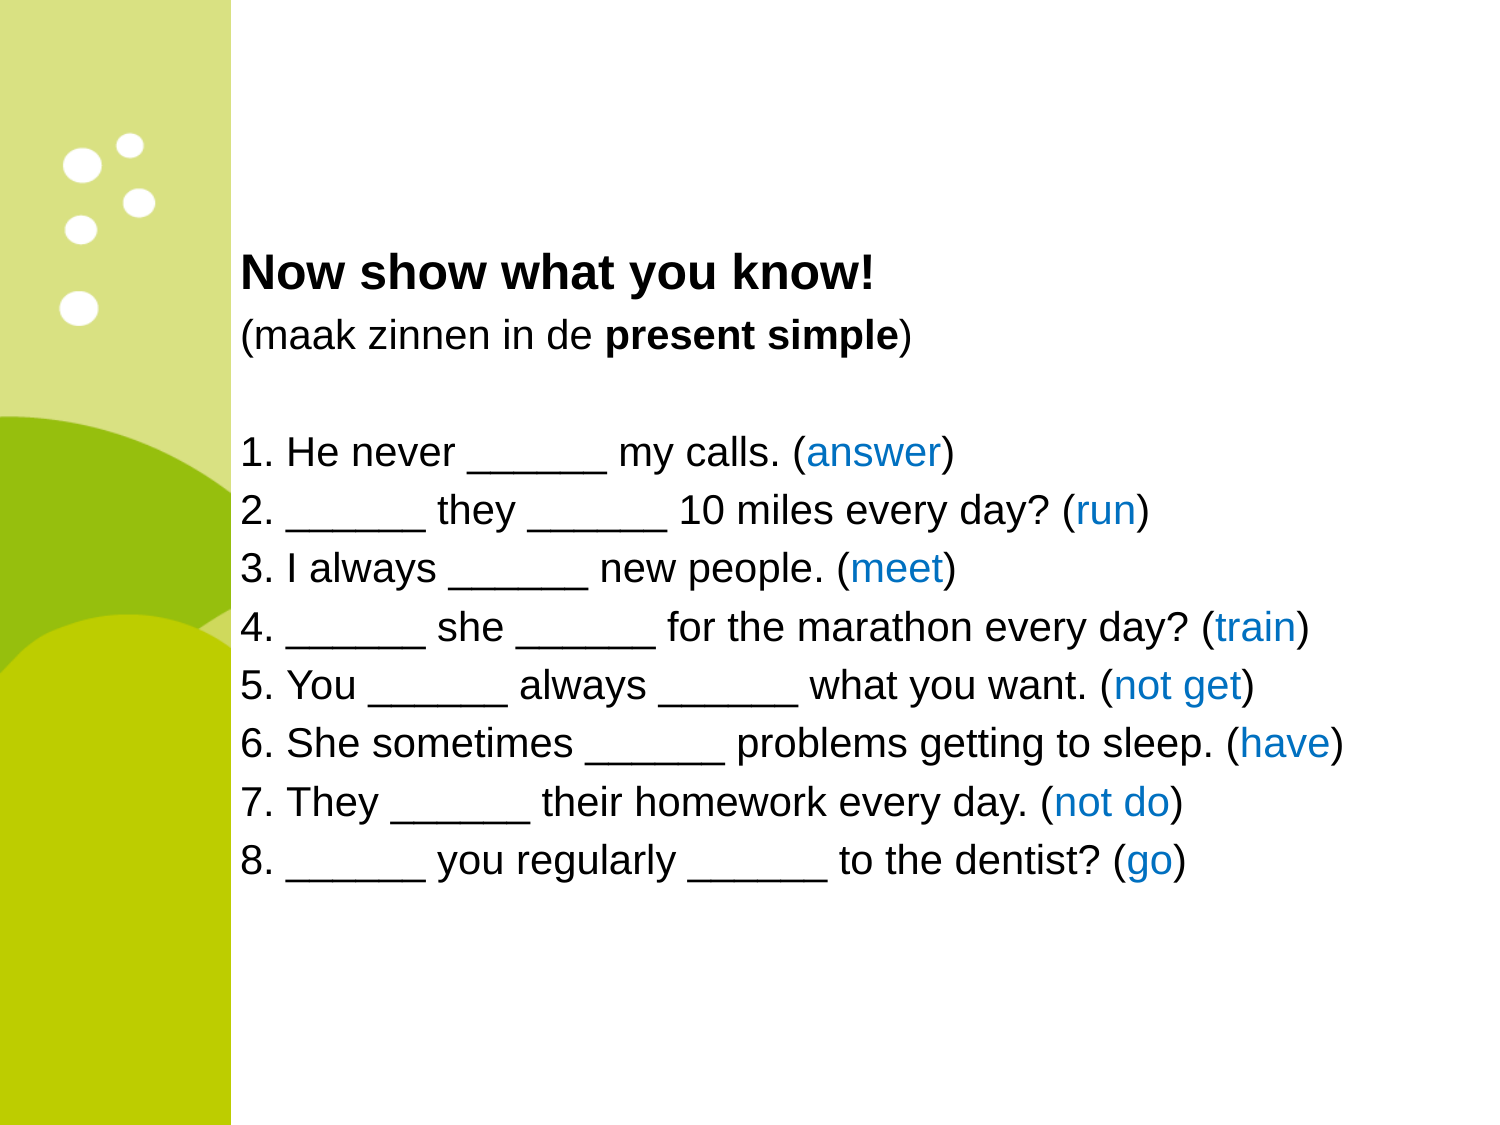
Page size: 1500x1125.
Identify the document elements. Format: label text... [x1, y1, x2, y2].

subtitle Now show what you know! (maak zinnen in de present simple) He never ______ my calls. (answer) ______ they ______ 10 miles every day? (run) I always ______ new people. (meet) ______ she ______ for the marathon every day? (train) You ______ always ______ what you want. (not get) She sometimes ______ problems getting to sleep. (have) They ______ their homework every day. (not do) ______ you regularly ______ to the dentist? (go) [235, 231, 1424, 925]
picture [0, 0, 231, 1125]
